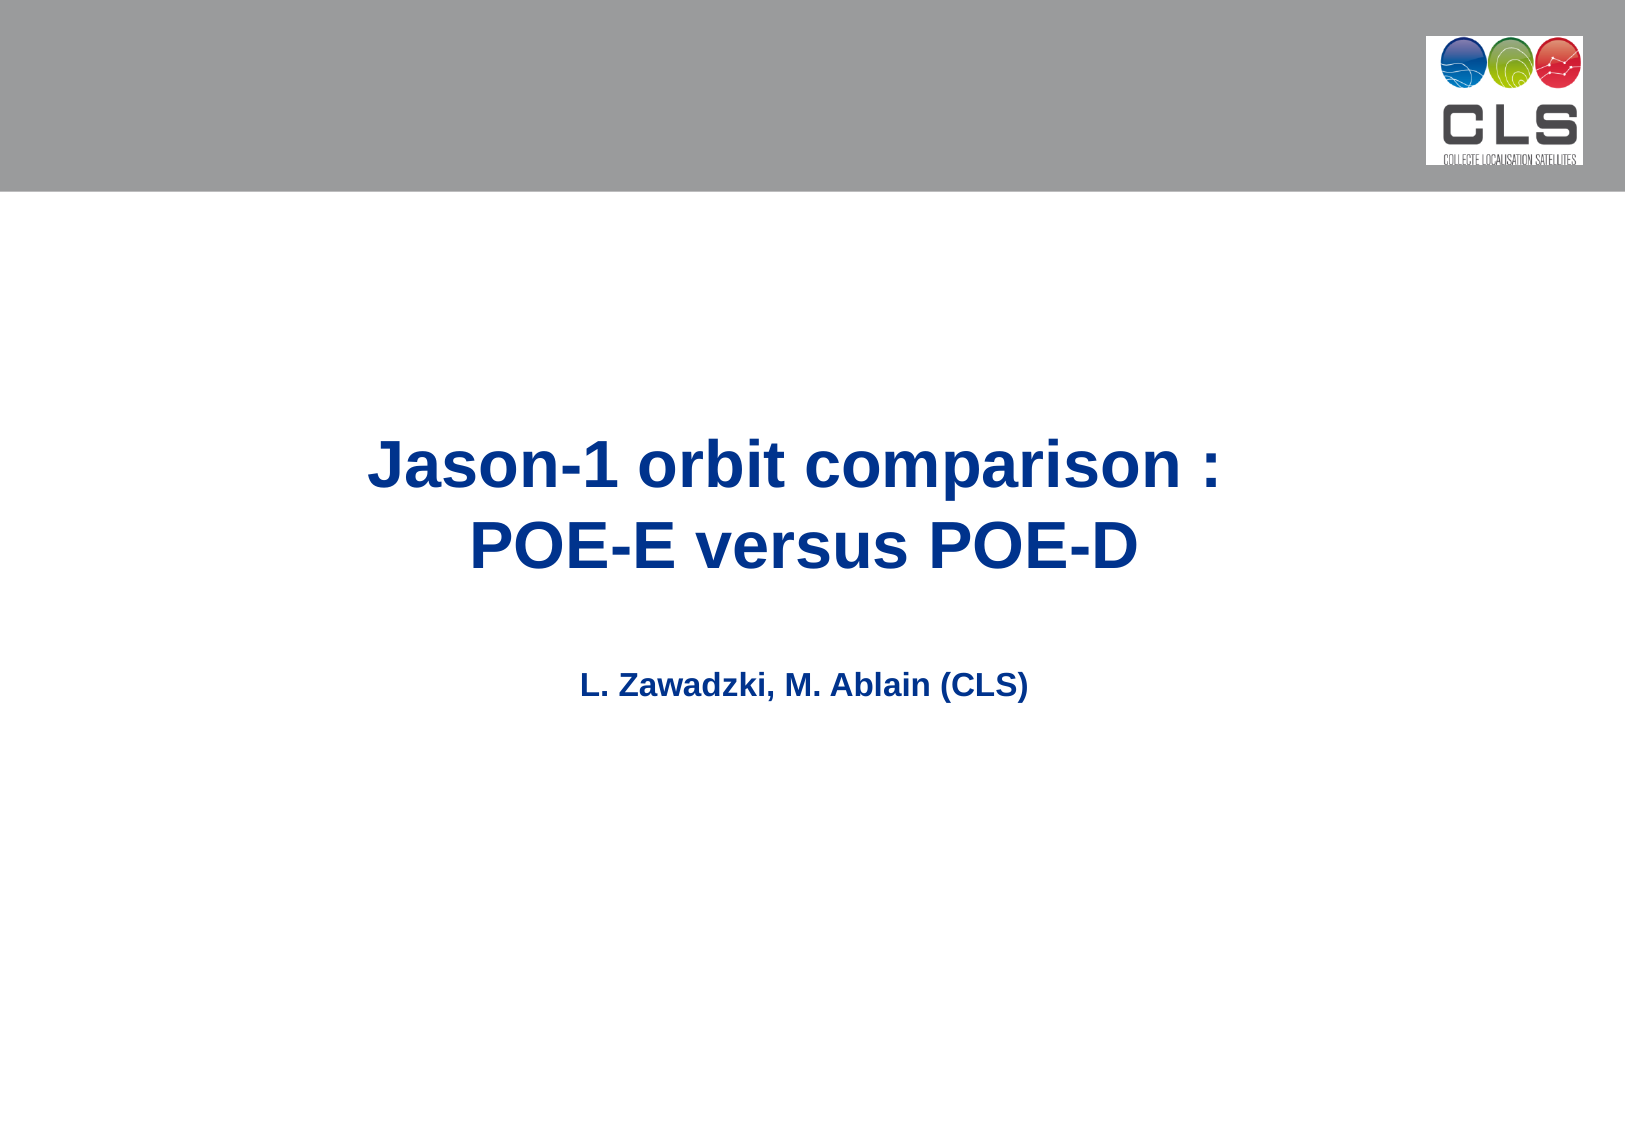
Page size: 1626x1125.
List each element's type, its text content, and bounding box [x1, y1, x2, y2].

text_box Jason-1 orbit comparison : POE-E versus POE-D L. Zawadzki, M. Ablain (CLS) [27, 425, 1582, 724]
picture [1426, 36, 1583, 165]
